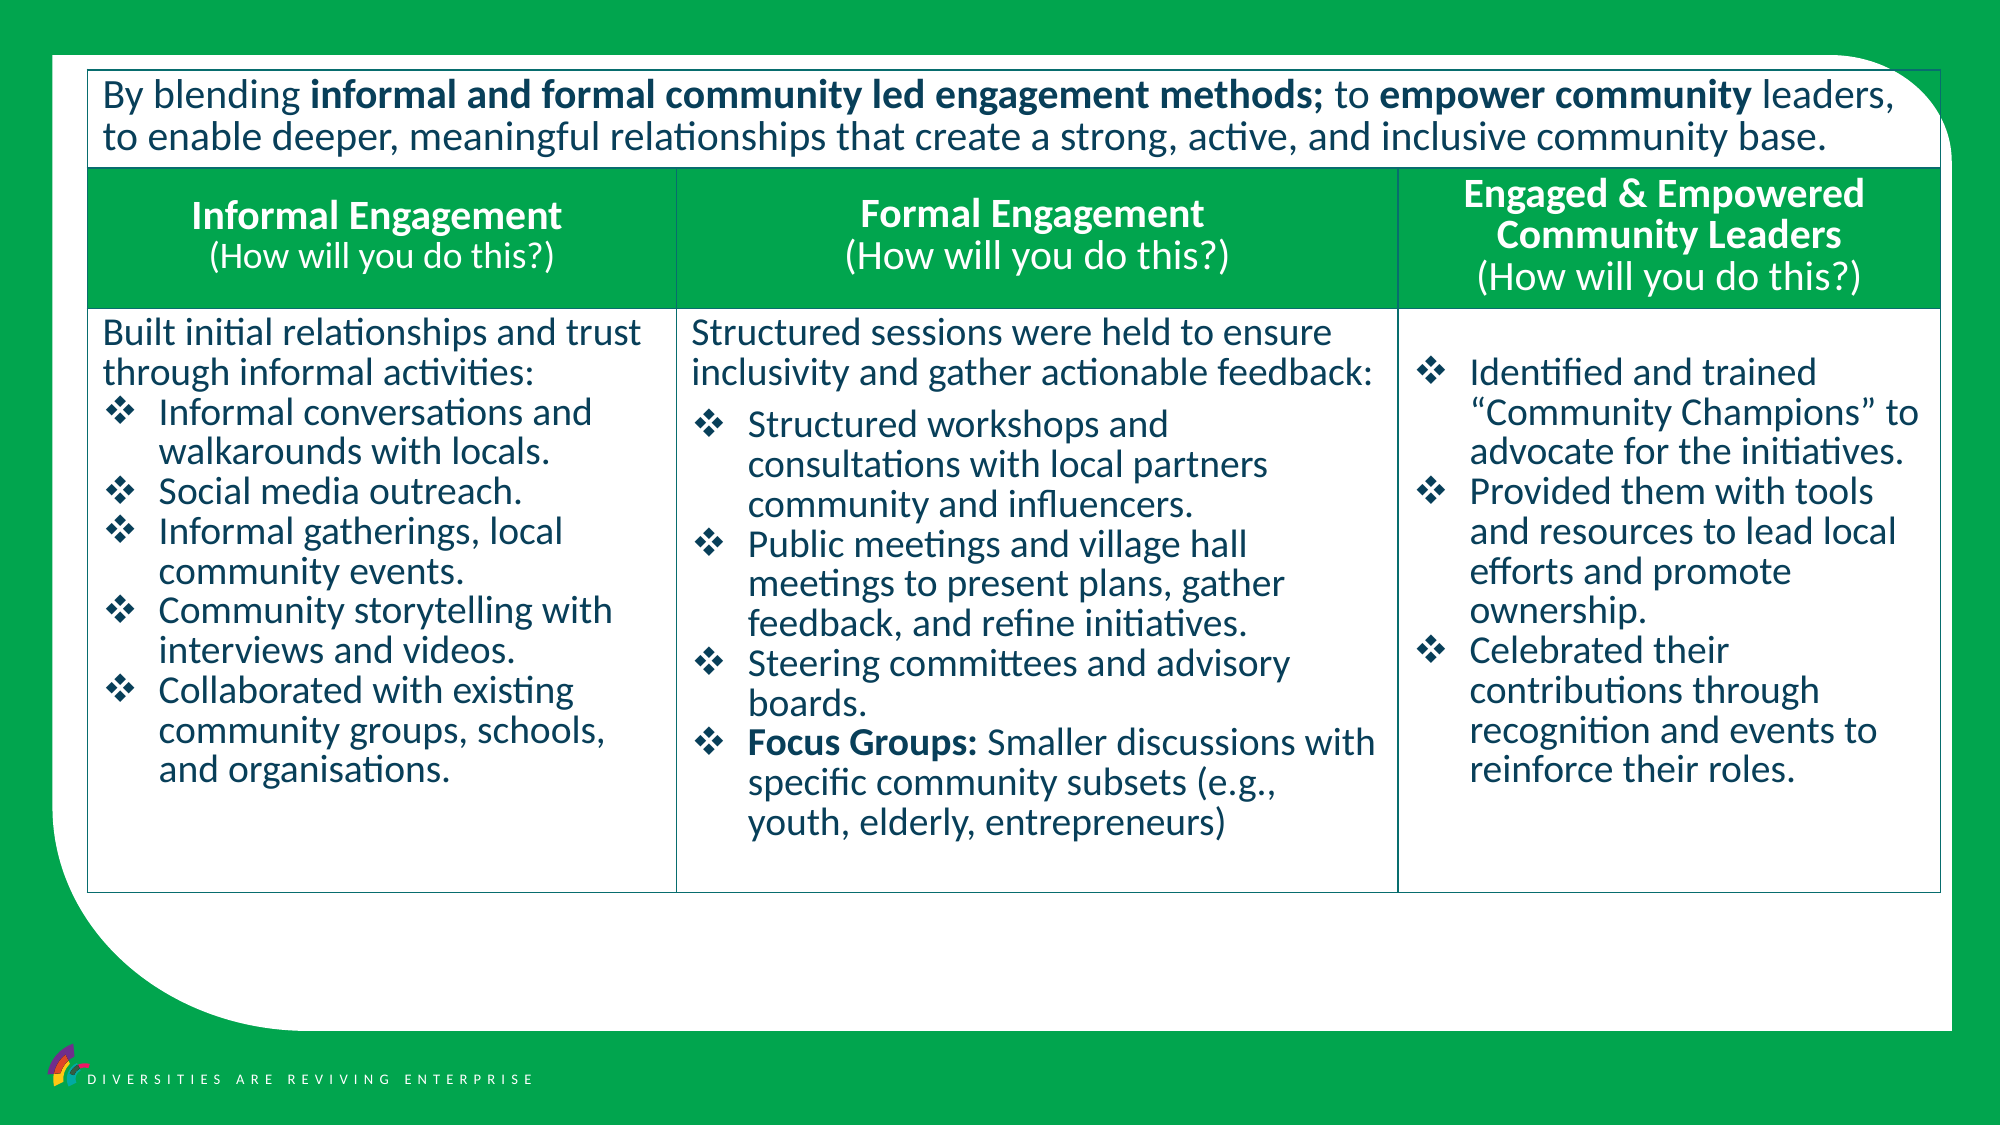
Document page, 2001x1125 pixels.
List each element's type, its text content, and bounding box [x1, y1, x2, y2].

table_header By blending informal and formal community led engagement methods; to empower community leaders, to enable deeper, meaningful relationships that create a strong, active, and inclusive community base. [88, 71, 1940, 167]
table_cell Built initial relationships and trust through informal activities: Informal conversations and walkarounds with locals. Social media outreach. Informal gatherings, local community events. Community storytelling with interviews and videos. Collaborated with existing community groups, schools, and organisations. [88, 309, 676, 892]
table_cell Identified and trained “Community Champions” to advocate for the initiatives. Provided them with tools and resources to lead local efforts and promote ownership. Celebrated their contributions through recognition and events to reinforce their roles. [1399, 309, 1940, 892]
table_cell Formal Engagement (How will you do this?) [677, 169, 1397, 308]
table_cell Engaged & Empowered Community Leaders (How will you do this?) [1399, 169, 1940, 308]
table_cell Structured sessions were held to ensure inclusivity and gather actionable feedback: Structured workshops and consultations with local partners community and influencers. Public meetings and village hall meetings to present plans, gather feedback, and refine initiatives. Steering committees and advisory boards. Focus Groups: Smaller discussions with specific community subsets (e.g., youth, elderly, entrepreneurs) [677, 309, 1397, 892]
table_cell Informal Engagement (How will you do this?) [88, 169, 676, 308]
